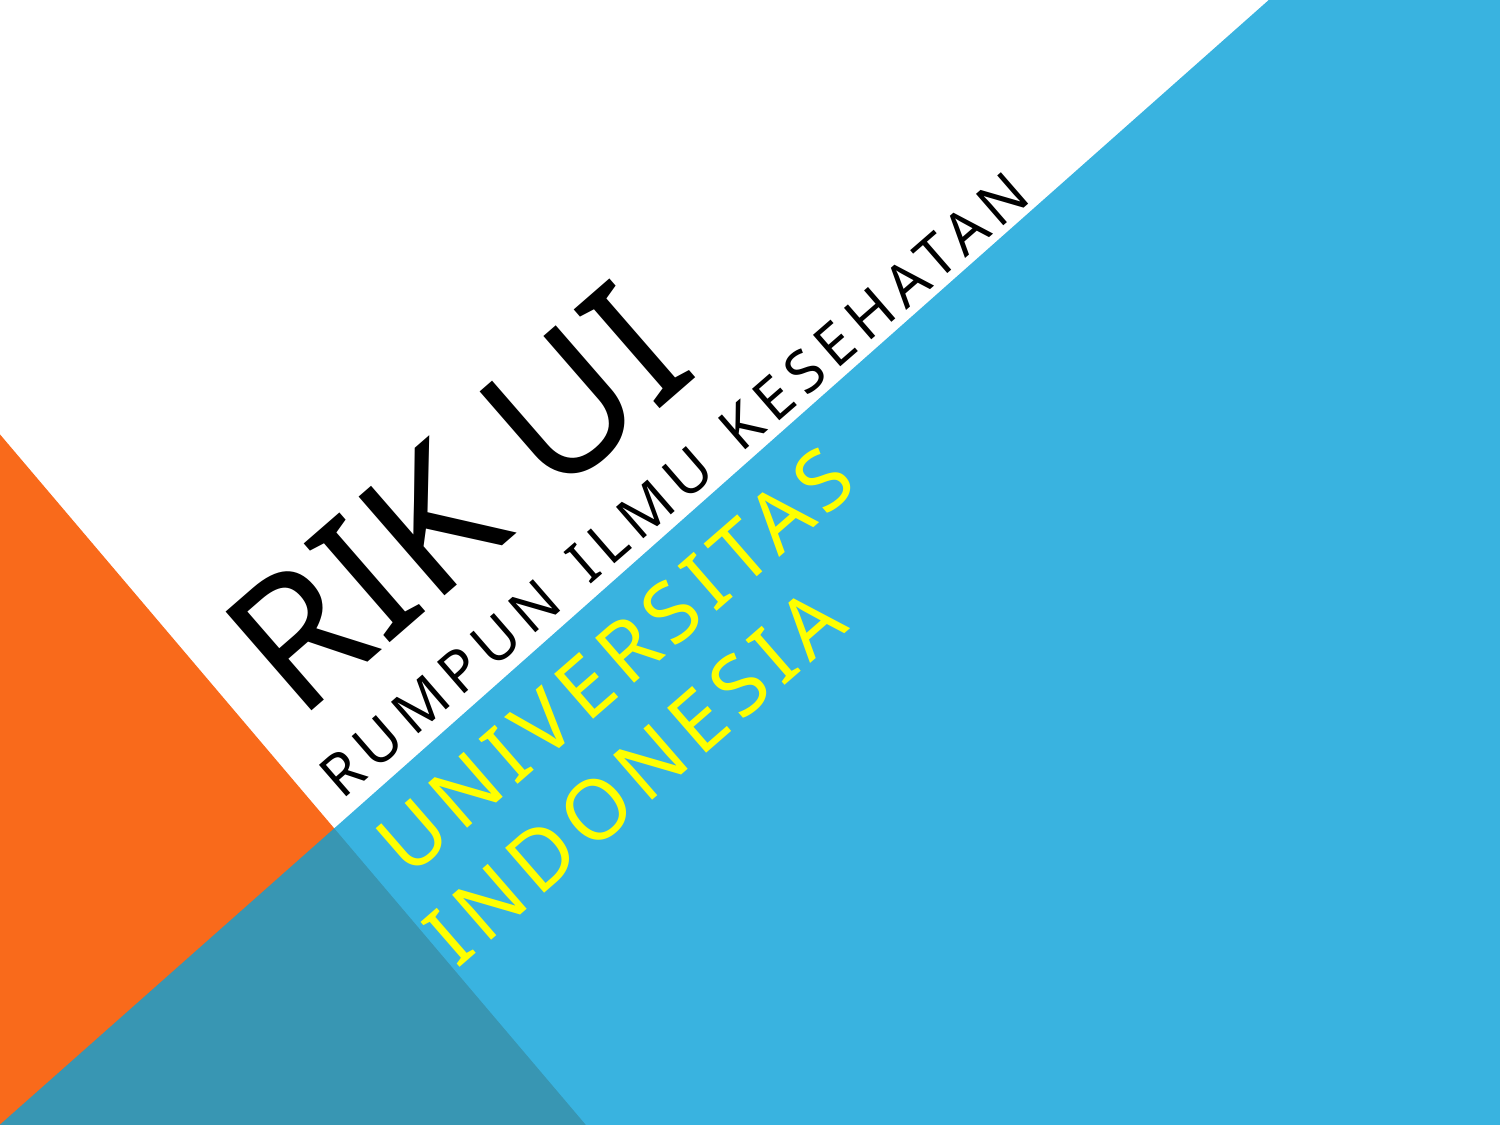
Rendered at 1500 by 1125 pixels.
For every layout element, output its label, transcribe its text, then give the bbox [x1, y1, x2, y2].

text_box Rumpun ilmu kesehatan [291, 0, 1222, 806]
title RIK Ui [182, 4, 1005, 753]
subtitle Universitas Indonesia [324, 62, 1255, 881]
